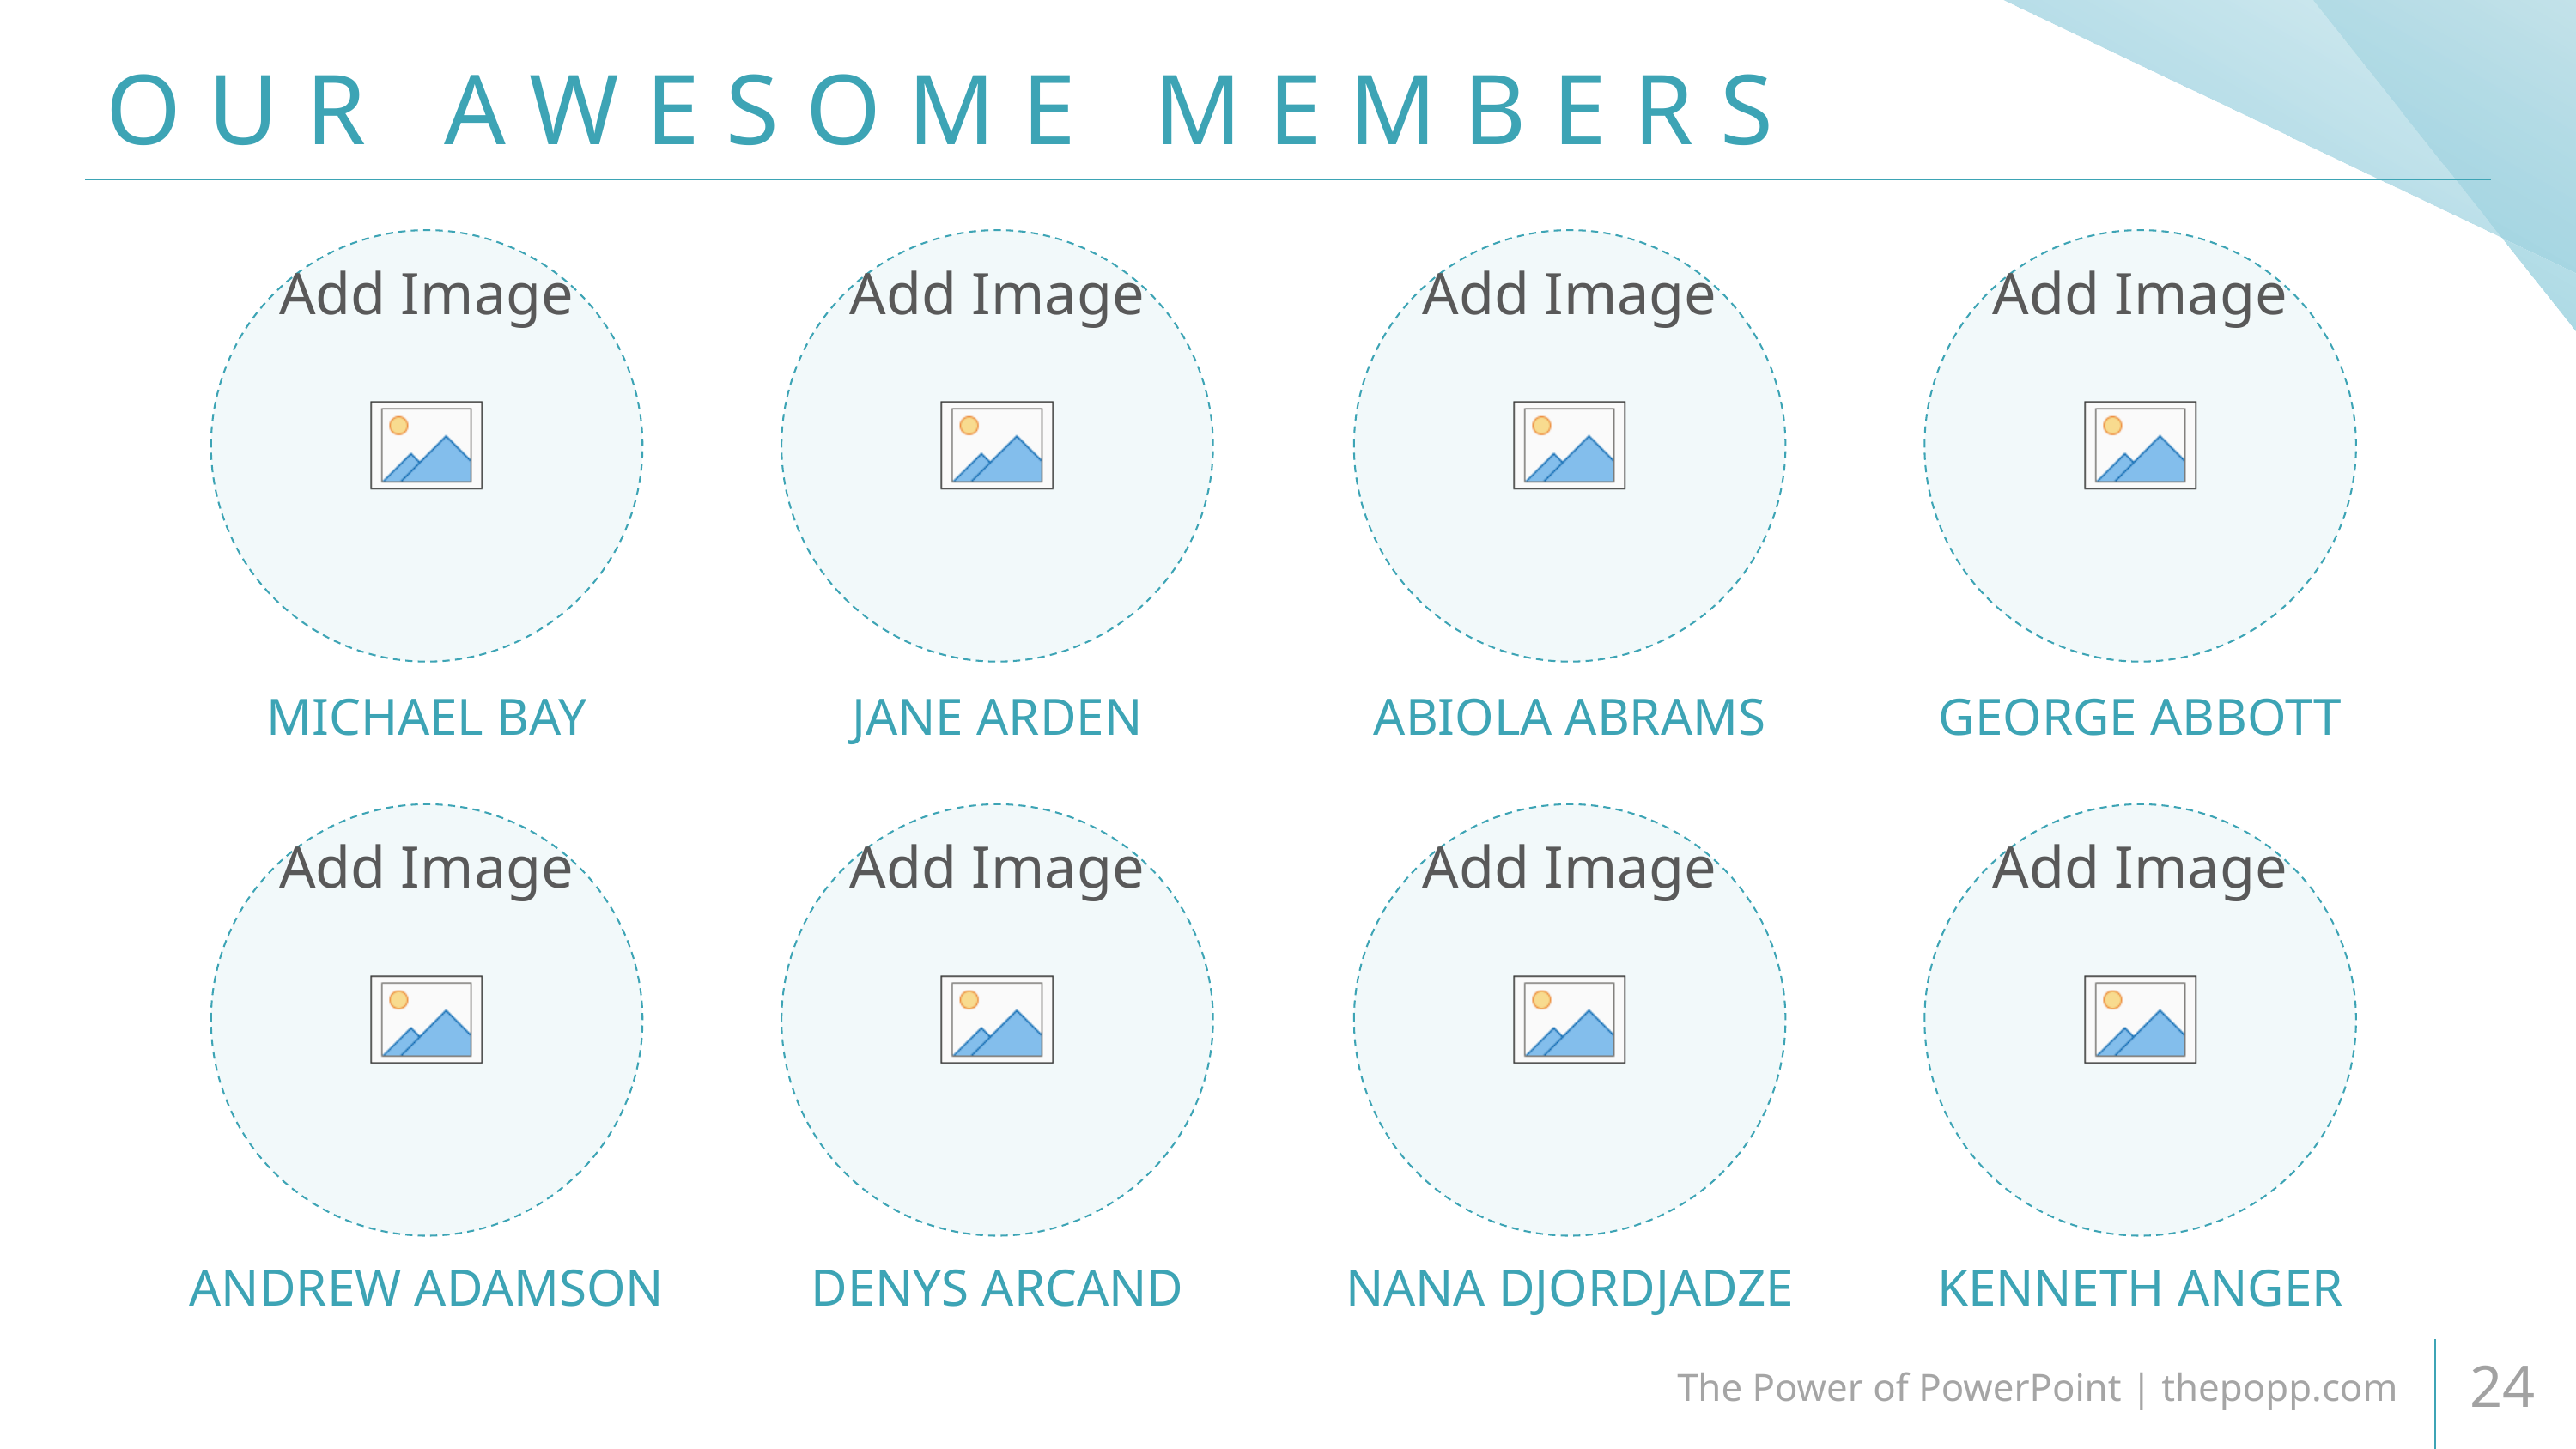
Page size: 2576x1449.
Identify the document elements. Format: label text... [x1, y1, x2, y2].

footer The Power of PowerPoint | thepopp.com [1326, 1350, 2421, 1428]
list NANA DJORDJADZE [1296, 1244, 1844, 1339]
list JANE ARDEN [723, 673, 1272, 769]
picture [231, 250, 623, 642]
slide_number 24 [2446, 1350, 2575, 1428]
picture [801, 824, 1194, 1216]
list ABIOLA ABRAMS [1296, 673, 1844, 769]
list GEORGE ABBOTT [1866, 673, 2415, 769]
picture [1945, 250, 2336, 642]
list MICHAEL BAY [153, 673, 701, 769]
list DENYS ARCAND [723, 1244, 1272, 1339]
picture [1945, 824, 2336, 1216]
picture [1374, 250, 1765, 642]
picture [231, 824, 623, 1216]
list ANDREW ADAMSON [153, 1244, 701, 1339]
picture [801, 250, 1194, 642]
picture [1374, 824, 1765, 1216]
list KENNETH ANGER [1866, 1244, 2415, 1339]
title OUR AWESOME MEMBERS [83, 27, 2442, 186]
